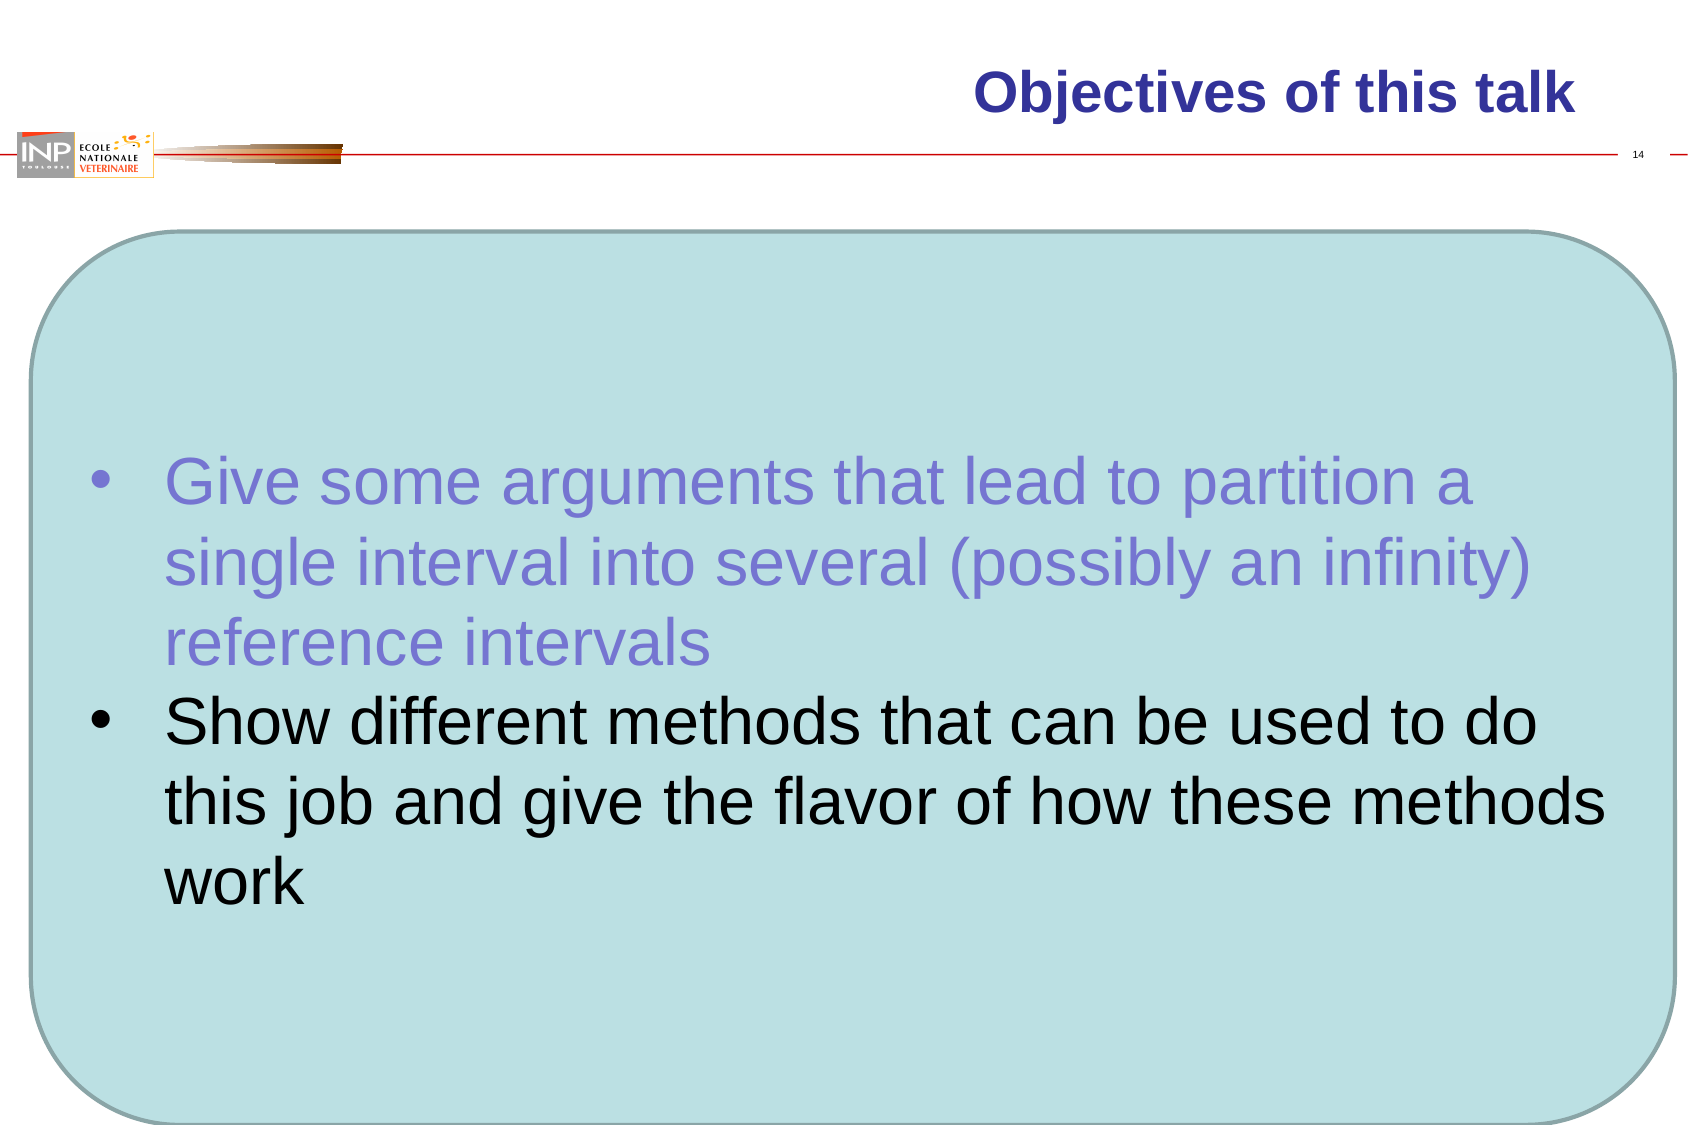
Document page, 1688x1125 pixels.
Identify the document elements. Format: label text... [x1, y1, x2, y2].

text_box Give some arguments that lead to partition a single interval into several (possibly an infinity) reference intervals Show different methods that can be used to do this job and give the flavor of how these methods work [28, 229, 1678, 1125]
title Objectives of this talk [80, 31, 1609, 147]
picture [17, 132, 154, 178]
